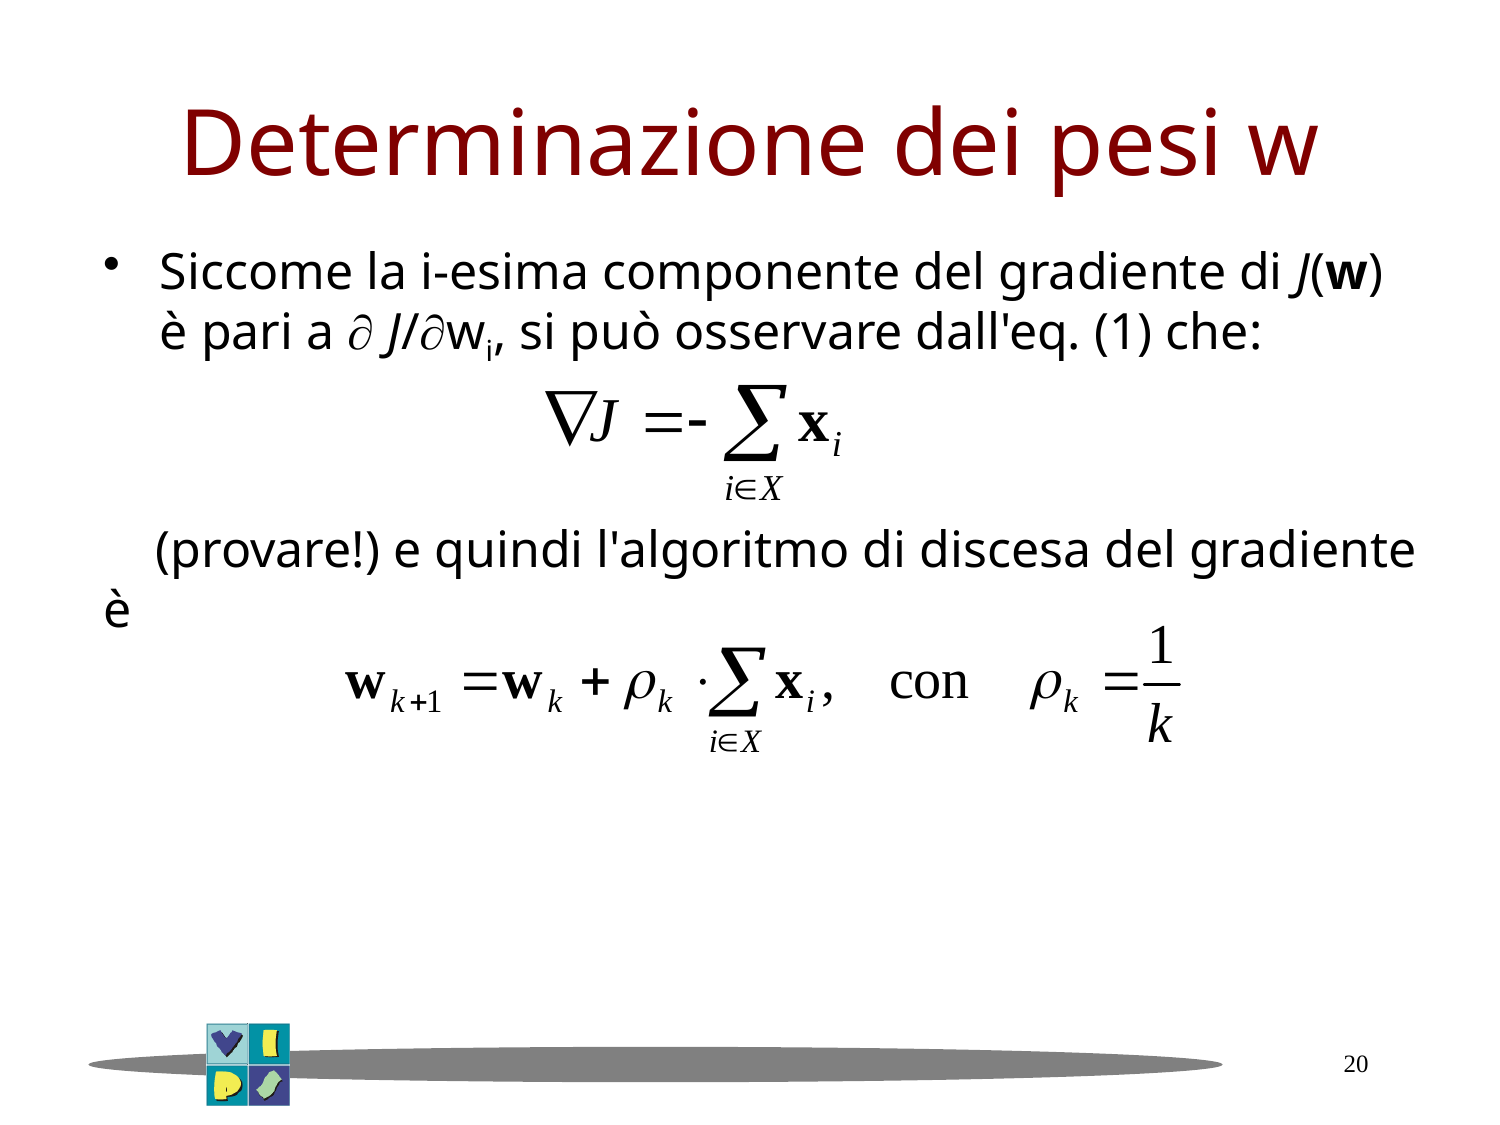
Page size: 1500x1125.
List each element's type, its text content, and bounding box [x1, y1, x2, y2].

slide_number 20 [1033, 1039, 1384, 1118]
list Siccome la i-esima componente del gradiente di J(w) è pari a  J/wi, si può osservare dall'eq. (1) che: (provare!) e quindi l'algoritmo di discesa del gradiente è [88, 231, 1439, 975]
title Determinazione dei pesi w [75, 45, 1425, 233]
picture [206, 1023, 290, 1106]
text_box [336, 609, 1194, 765]
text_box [537, 373, 860, 514]
